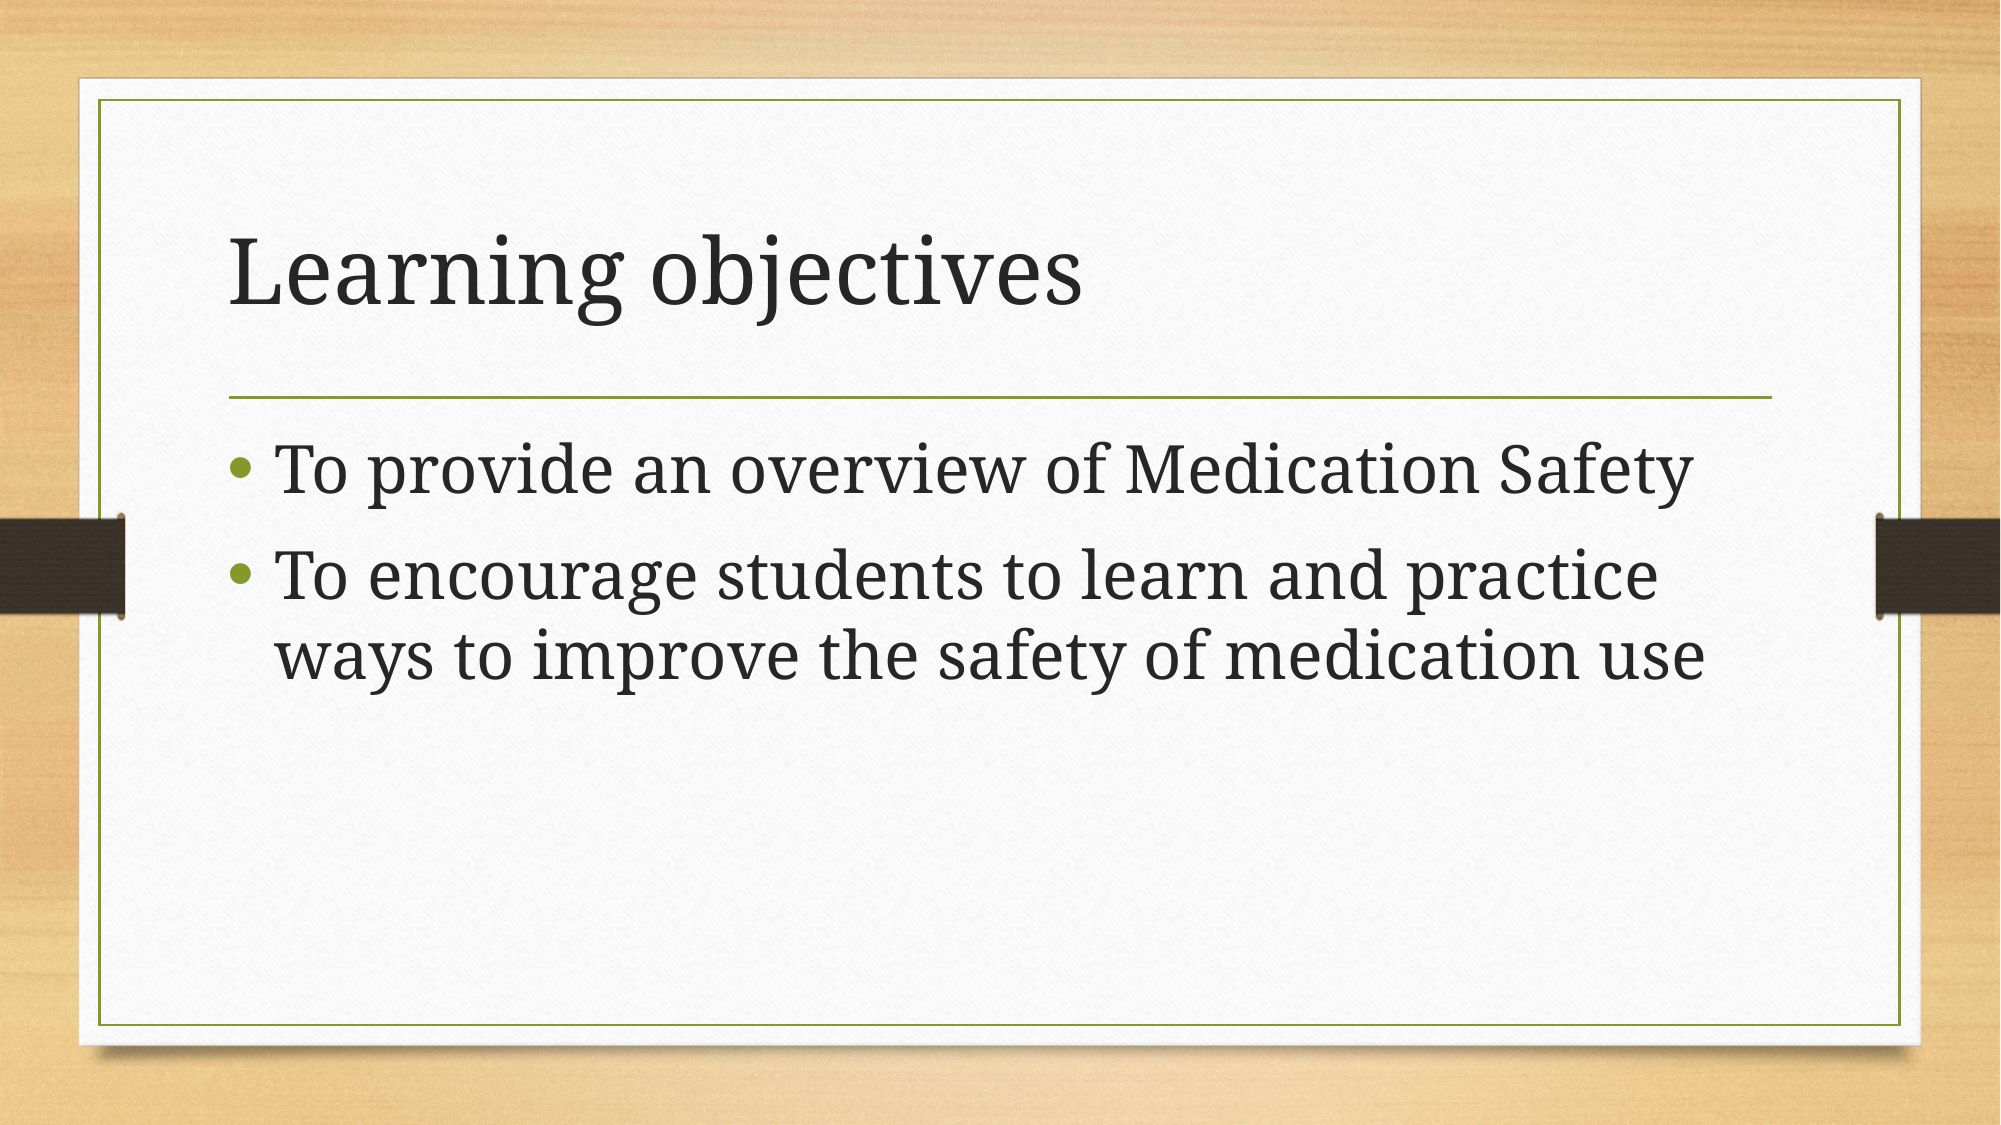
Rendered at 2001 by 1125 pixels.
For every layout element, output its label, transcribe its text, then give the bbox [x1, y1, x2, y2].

picture [0, 0, 2001, 1125]
title Learning objectives [212, 161, 1788, 375]
list To provide an overview of Medication Safety To encourage students to learn and practice ways to improve the safety of medication use [212, 419, 1788, 964]
